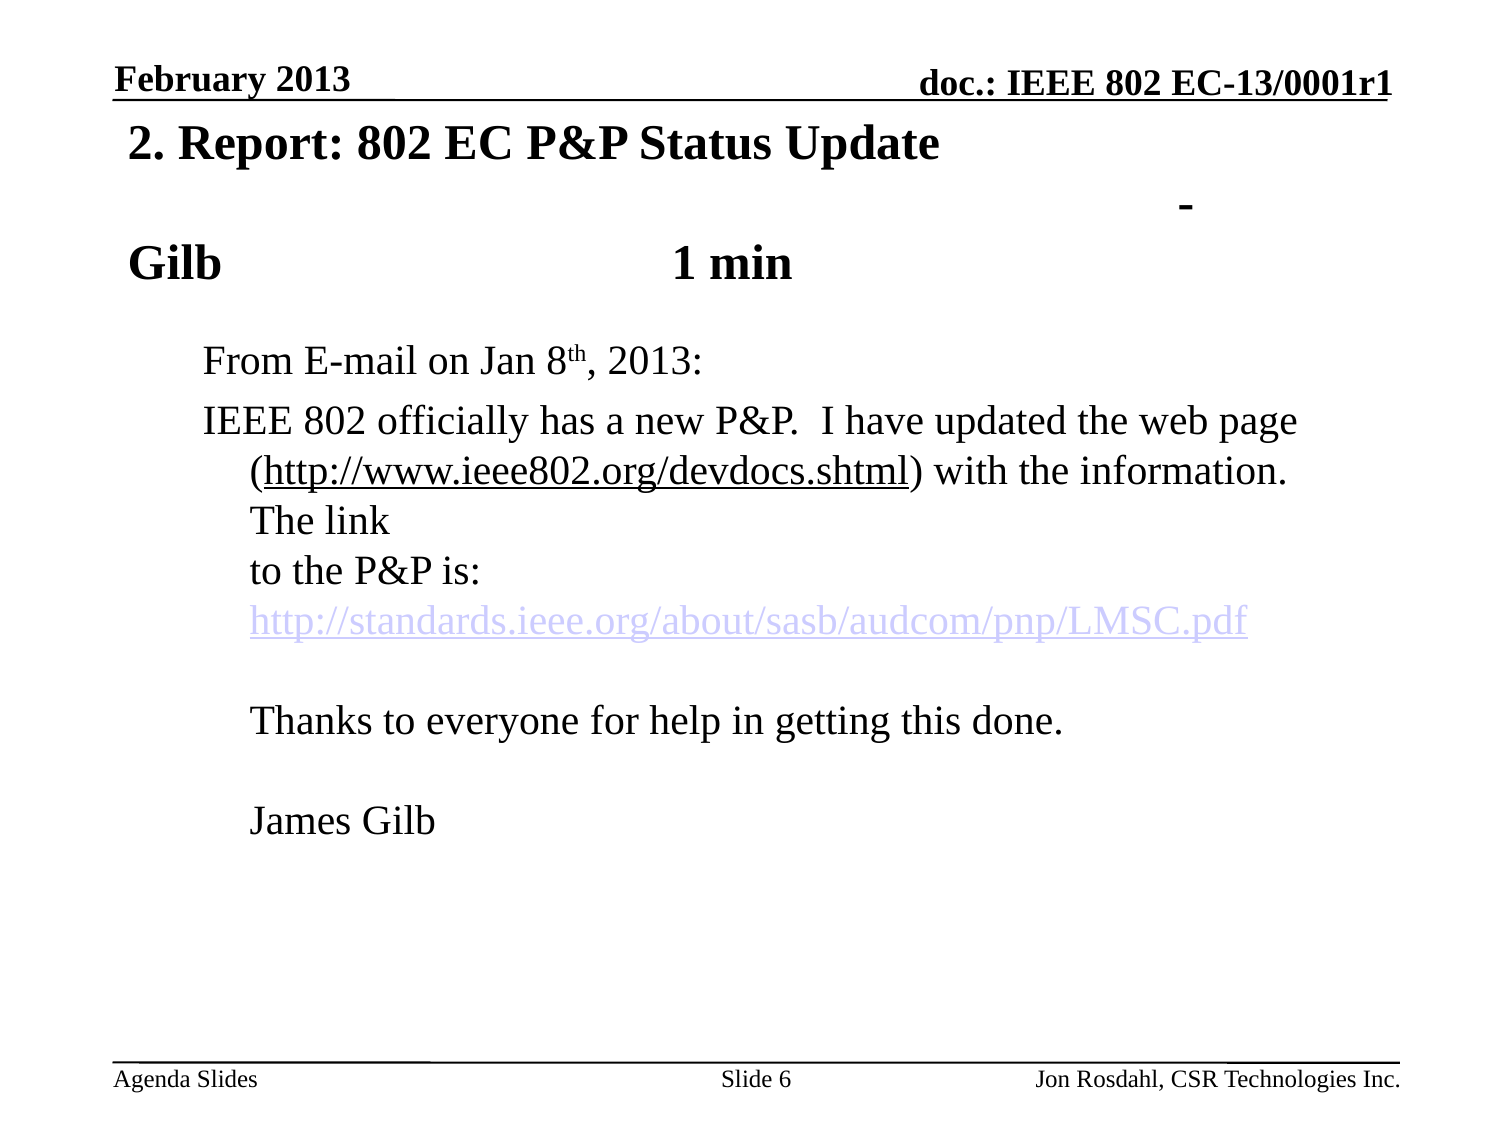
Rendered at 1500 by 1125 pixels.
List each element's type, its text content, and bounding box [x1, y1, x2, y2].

title 2. Report: 802 EC P&P Status Update - Gilb 1 min [112, 112, 1388, 288]
list From E-mail on Jan 8th, 2013: IEEE 802 officially has a new P&P. I have updated the web page (http://www.ieee802.org/devdocs.shtml) with the information. The link to the P&P is: http://standards.ieee.org/about/sasb/audcom/pnp/LMSC.pdf Thanks to everyone for help in getting this done. James Gilb [112, 324, 1388, 1000]
footer Jon Rosdahl, CSR Technologies Inc. [878, 1061, 1402, 1093]
slide_number Slide 6 [712, 1061, 800, 1123]
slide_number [114, 54, 423, 100]
